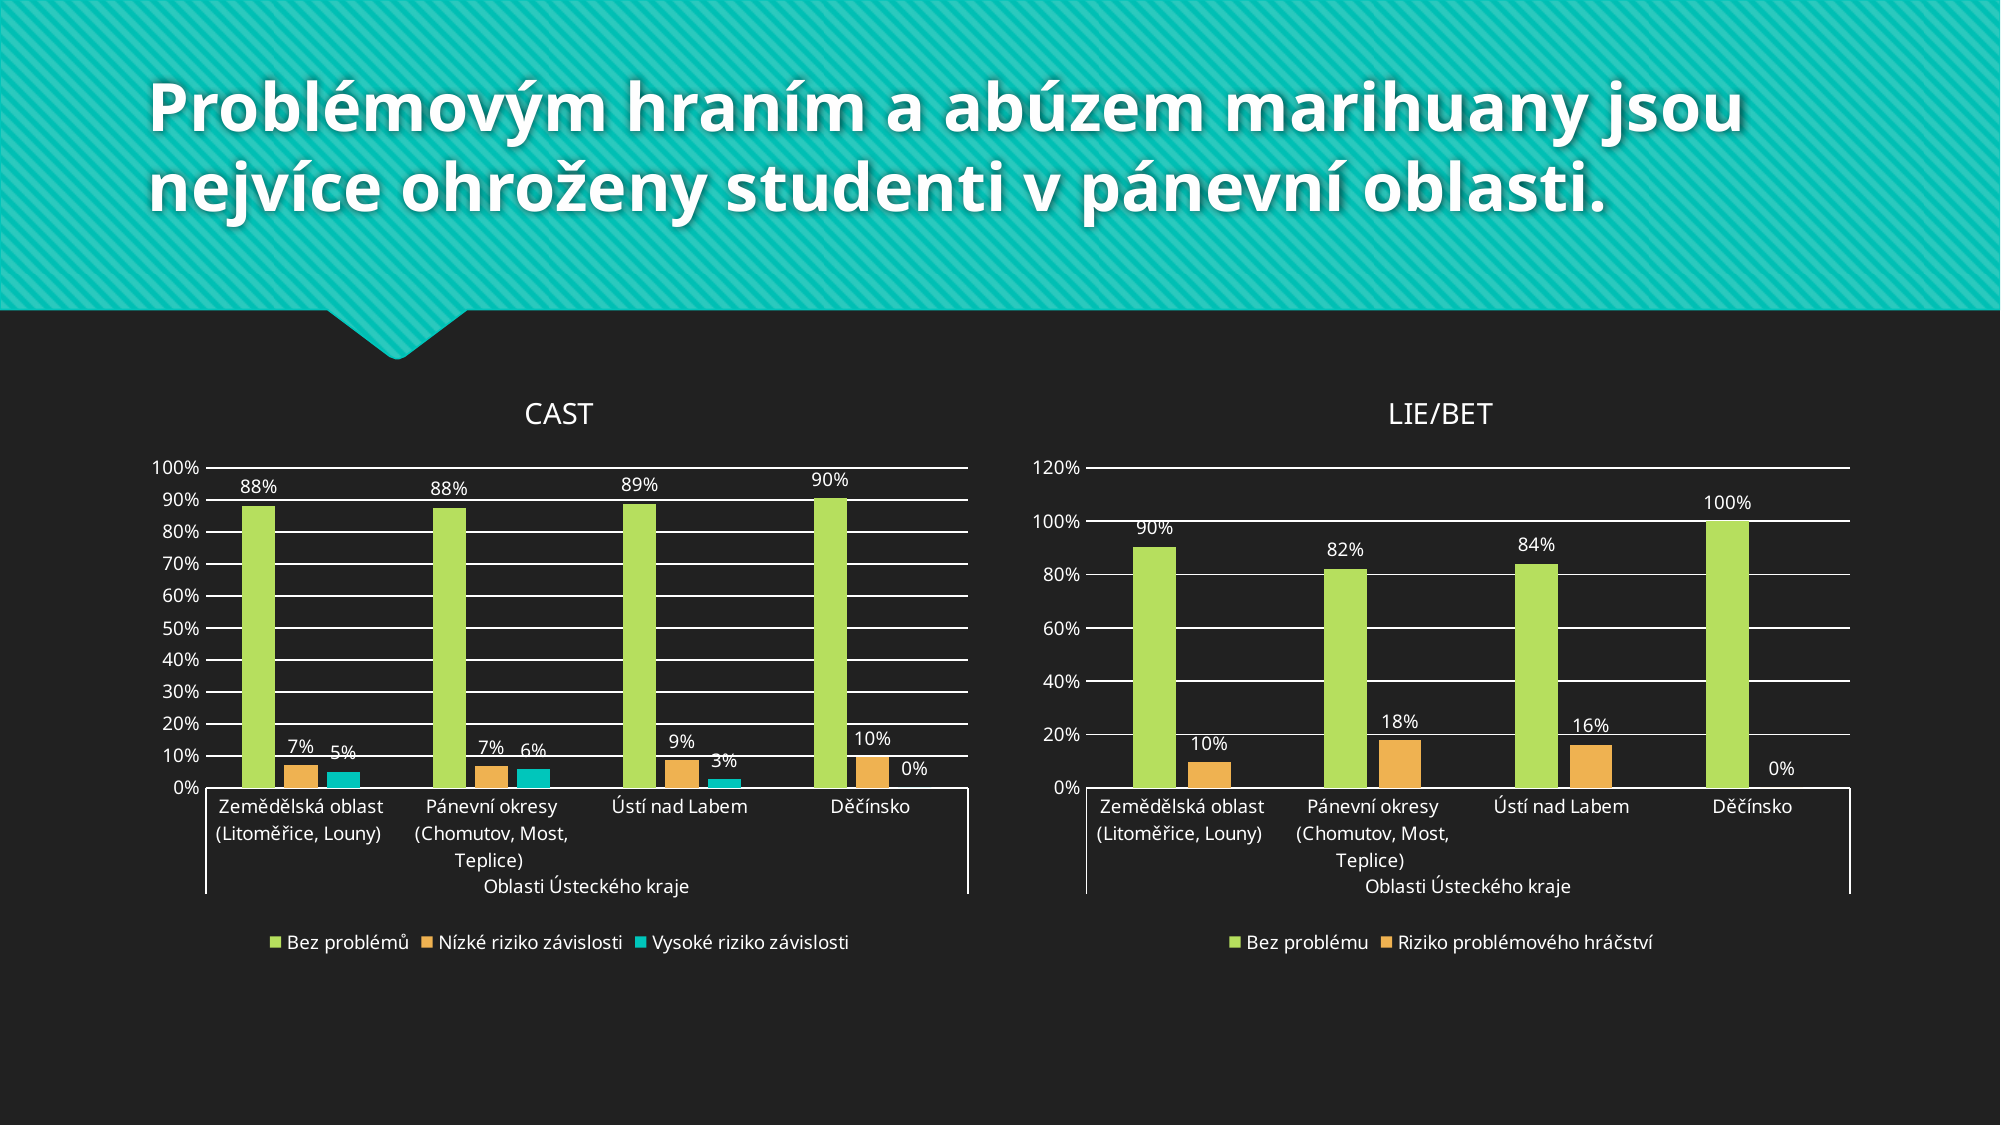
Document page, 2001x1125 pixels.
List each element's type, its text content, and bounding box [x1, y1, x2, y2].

chart [134, 364, 986, 962]
chart [1014, 364, 1868, 962]
title Problémovým hraním a abúzem marihuany jsou nejvíce ohroženy studenti v pánevní oblasti. [132, 73, 1868, 233]
